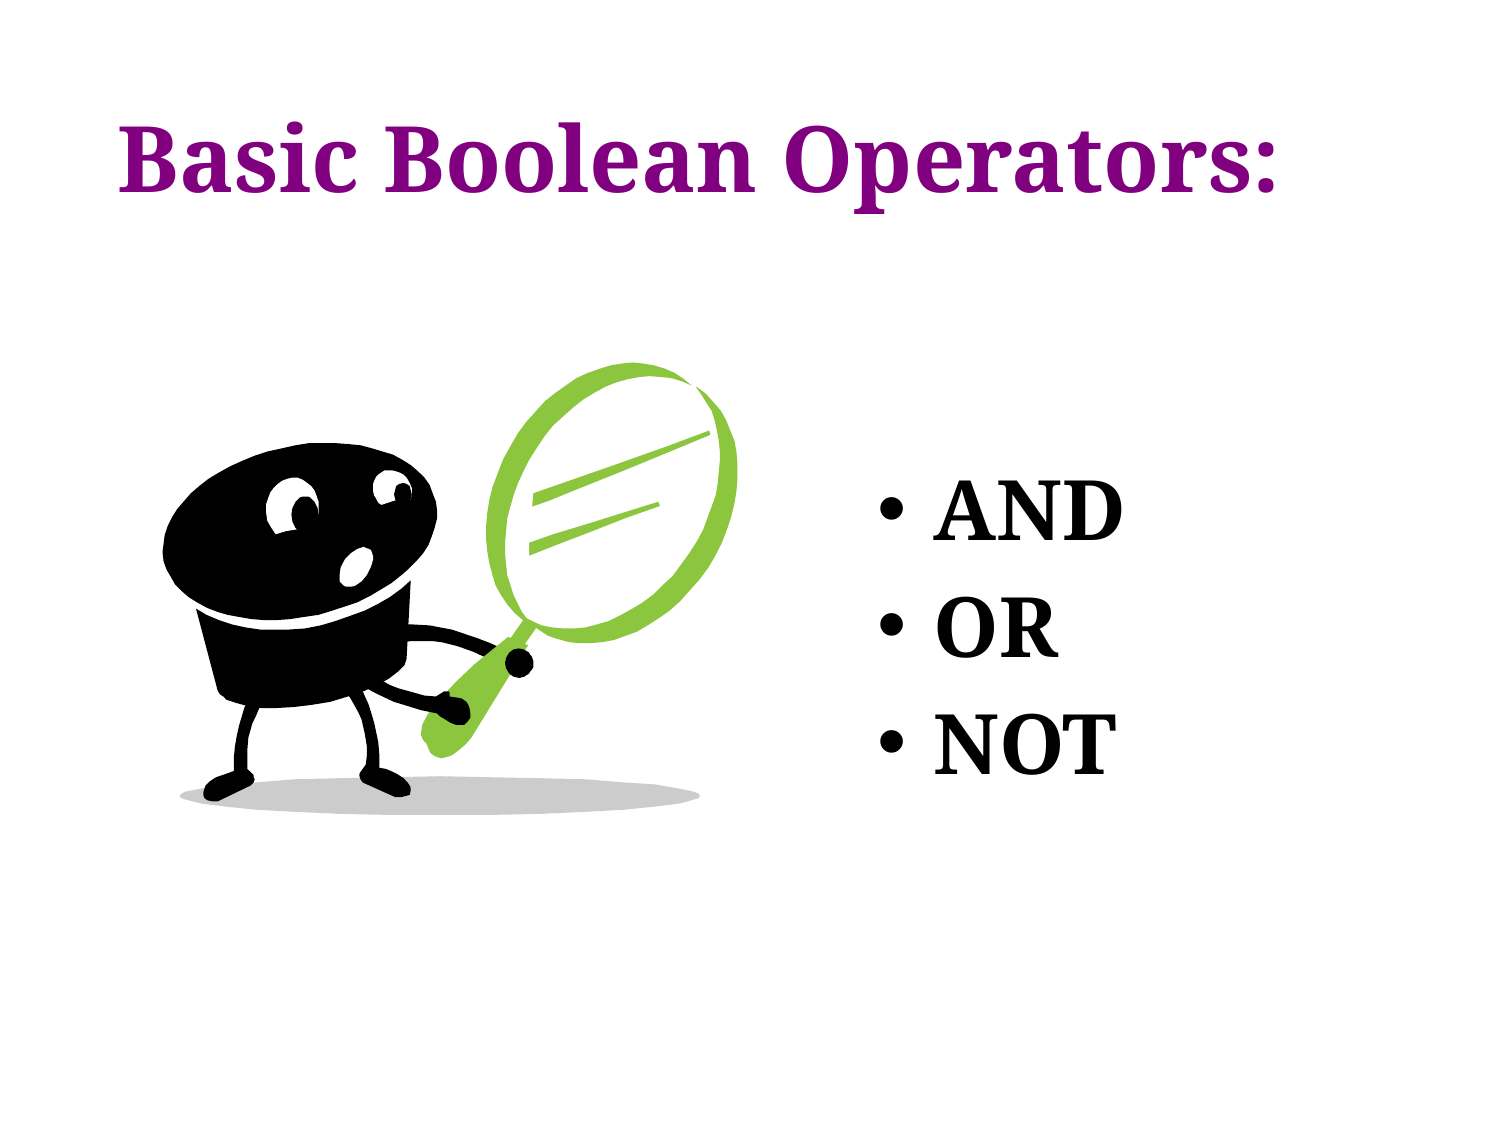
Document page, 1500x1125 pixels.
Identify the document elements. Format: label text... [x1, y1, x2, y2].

list AND OR NOT [862, 450, 1375, 900]
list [162, 362, 738, 815]
title Basic Boolean Operators: [87, 24, 1313, 288]
